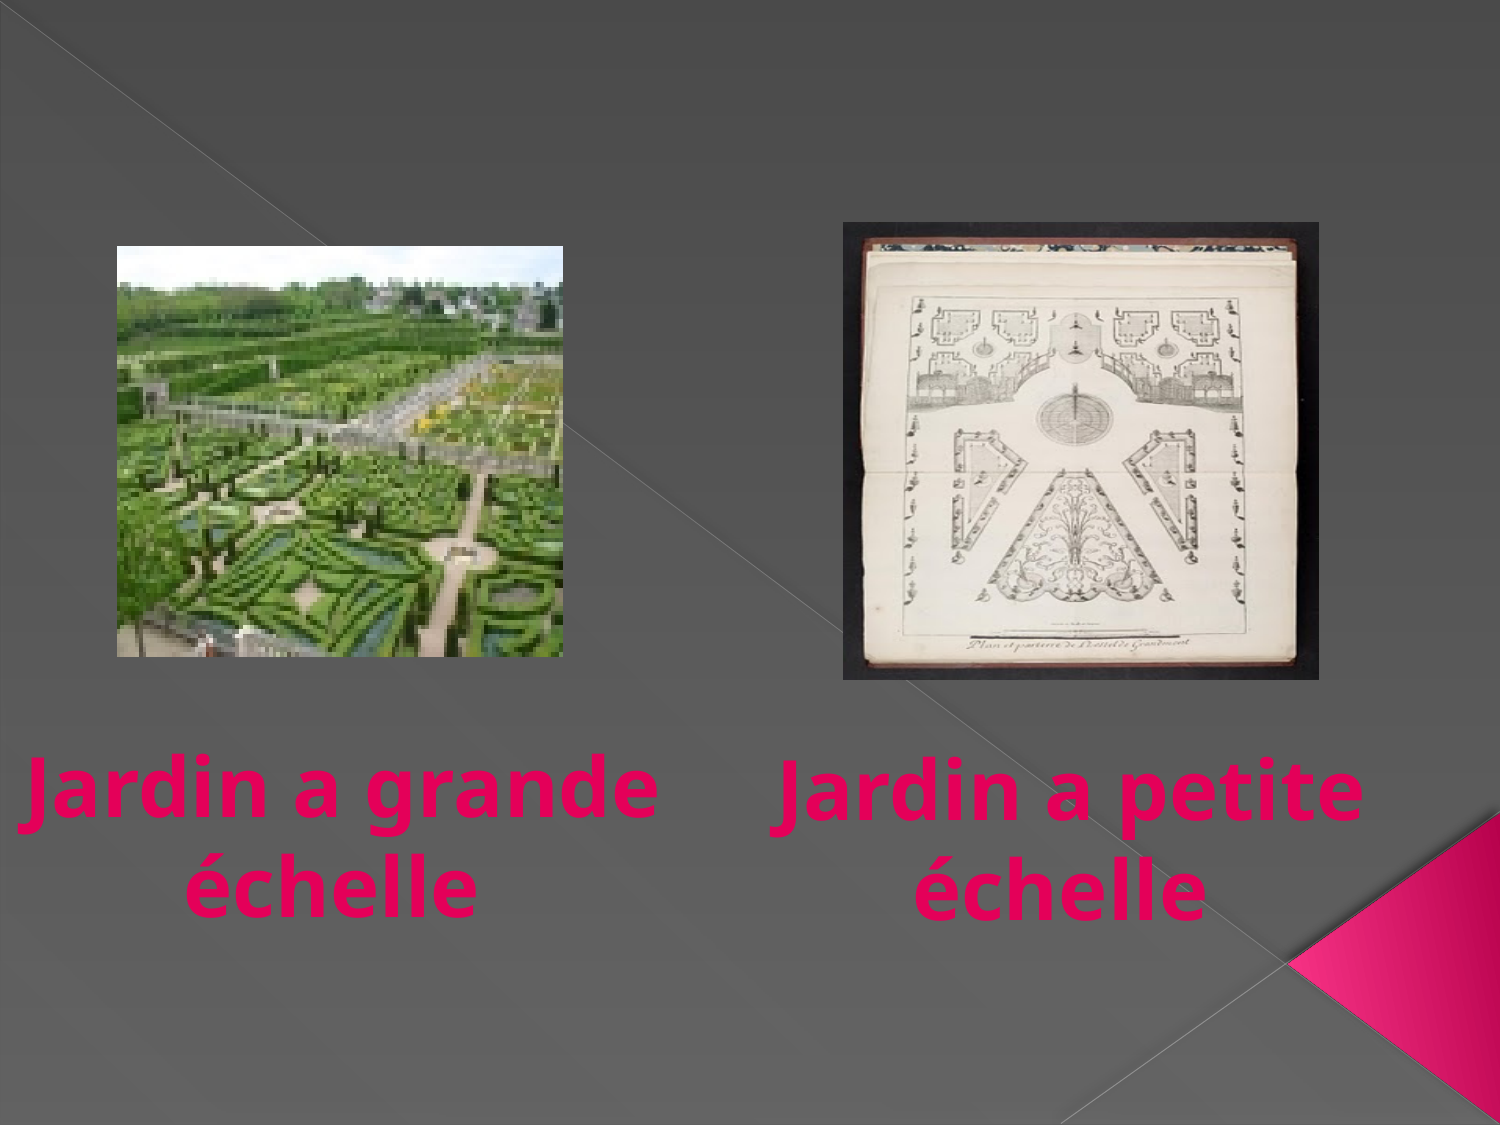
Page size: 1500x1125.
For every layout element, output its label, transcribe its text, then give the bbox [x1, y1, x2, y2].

picture [116, 245, 563, 657]
title Jardin a petite échelle [692, 726, 1454, 945]
picture [843, 222, 1319, 680]
subtitle Jardin a grande échelle [0, 726, 692, 997]
